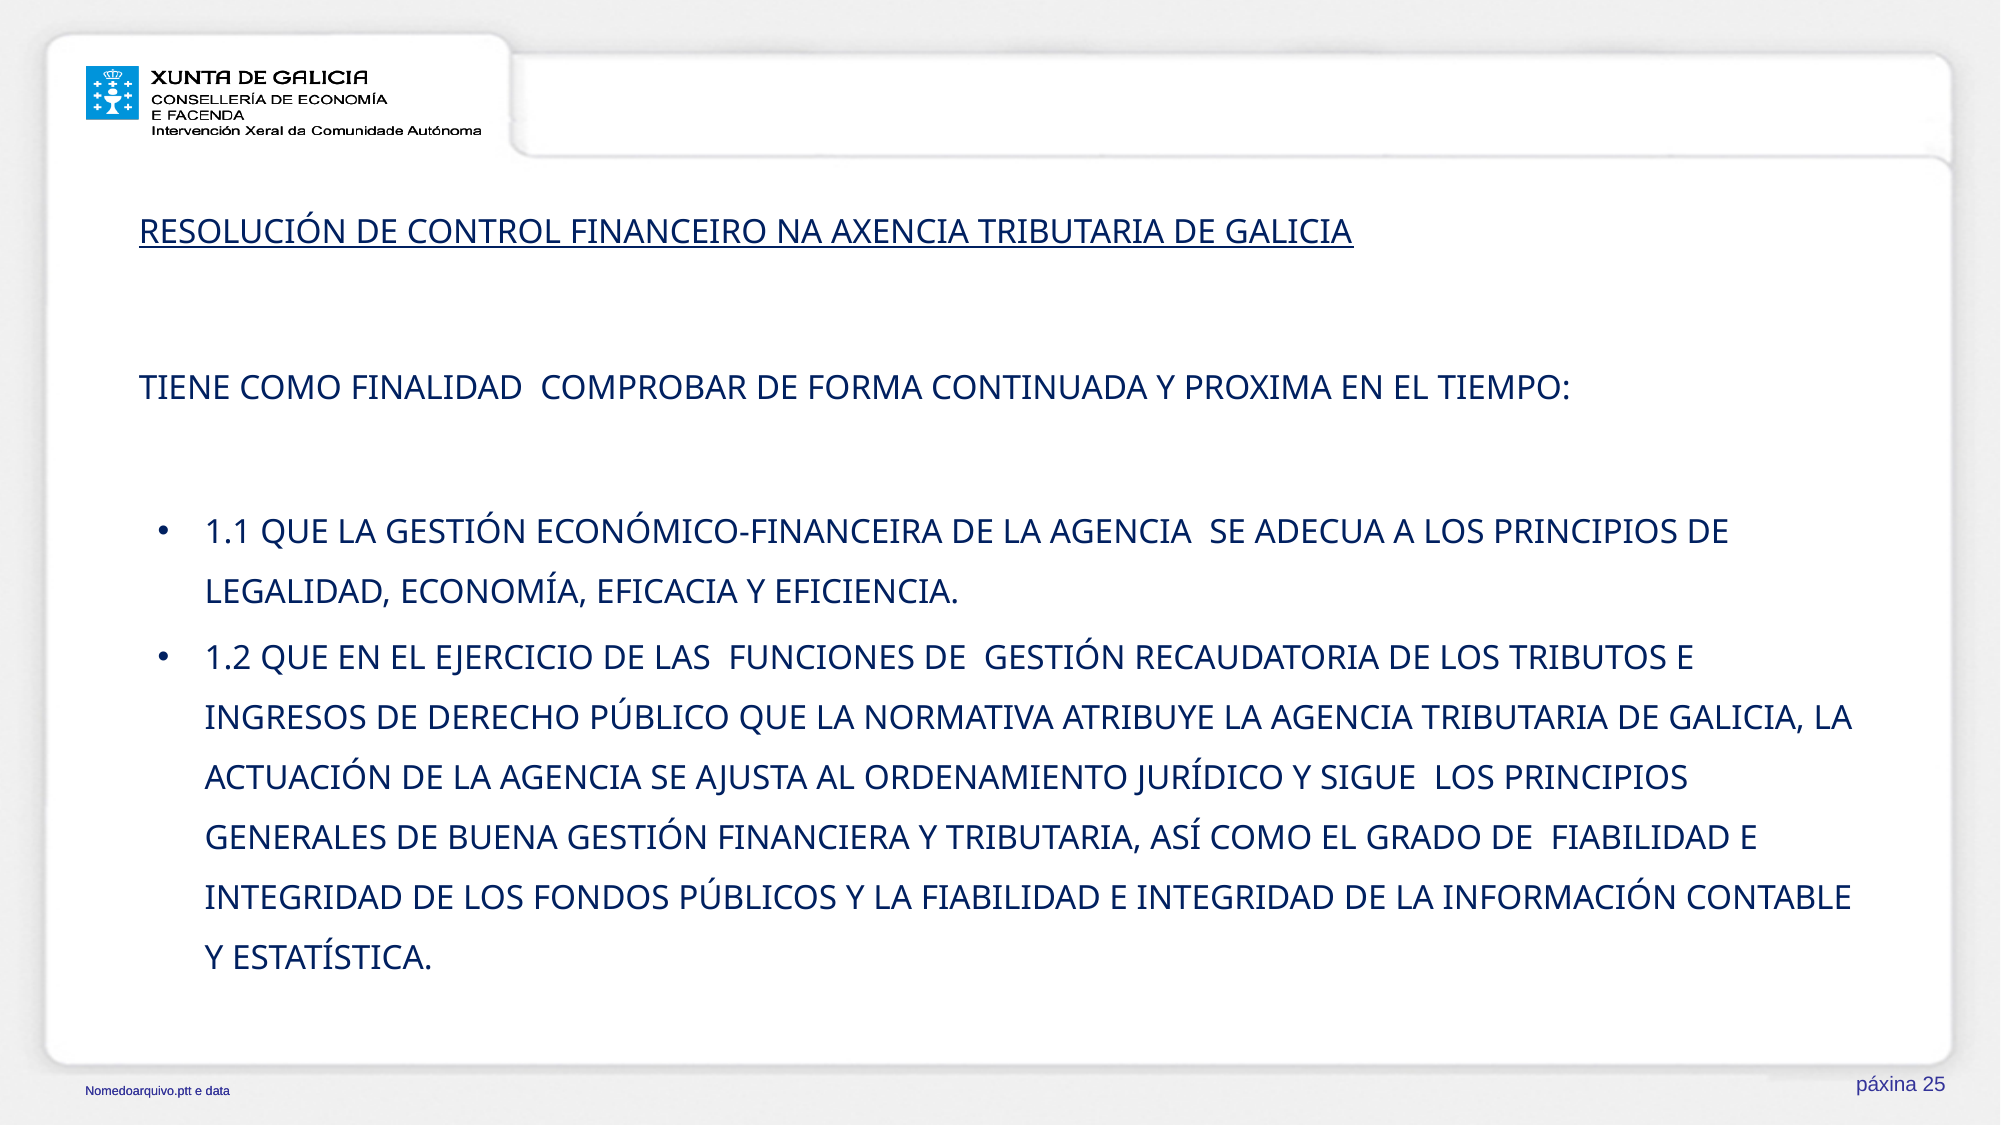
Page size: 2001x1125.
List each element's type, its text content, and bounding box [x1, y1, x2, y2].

slide_number páxina 25 [1493, 1063, 1961, 1125]
list RESOLUCIÓN DE CONTROL FINANCEIRO NA AXENCIA TRIBUTARIA DE GALICIA TIENE COMO FINALIDAD COMPROBAR DE FORMA CONTINUADA Y PROXIMA EN EL TIEMPO: 1.1 QUE LA GESTIÓN ECONÓMICO-FINANCEIRA DE LA AGENCIA SE ADECUA A LOS PRINCIPIOS DE LEGALIDAD, ECONOMÍA, EFICACIA Y EFICIENCIA. 1.2 QUE EN EL EJERCICIO DE LAS FUNCIONES DE GESTIÓN RECAUDATORIA DE LOS TRIBUTOS E INGRESOS DE DERECHO PÚBLICO QUE LA NORMATIVA ATRIBUYE LA AGENCIA TRIBUTARIA DE GALICIA, LA ACTUACIÓN DE LA AGENCIA SE AJUSTA AL ORDENAMIENTO JURÍDICO Y SIGUE LOS PRINCIPIOS GENERALES DE BUENA GESTIÓN FINANCIERA Y TRIBUTARIA, ASÍ COMO EL GRADO DE FIABILIDAD E INTEGRIDAD DE LOS FONDOS PÚBLICOS Y LA FIABILIDAD E INTEGRIDAD DE LA INFORMACIÓN CONTABLE Y ESTATÍSTICA. [67, 94, 1883, 1106]
picture [0, 0, 2001, 1125]
picture [109, 89, 117, 94]
